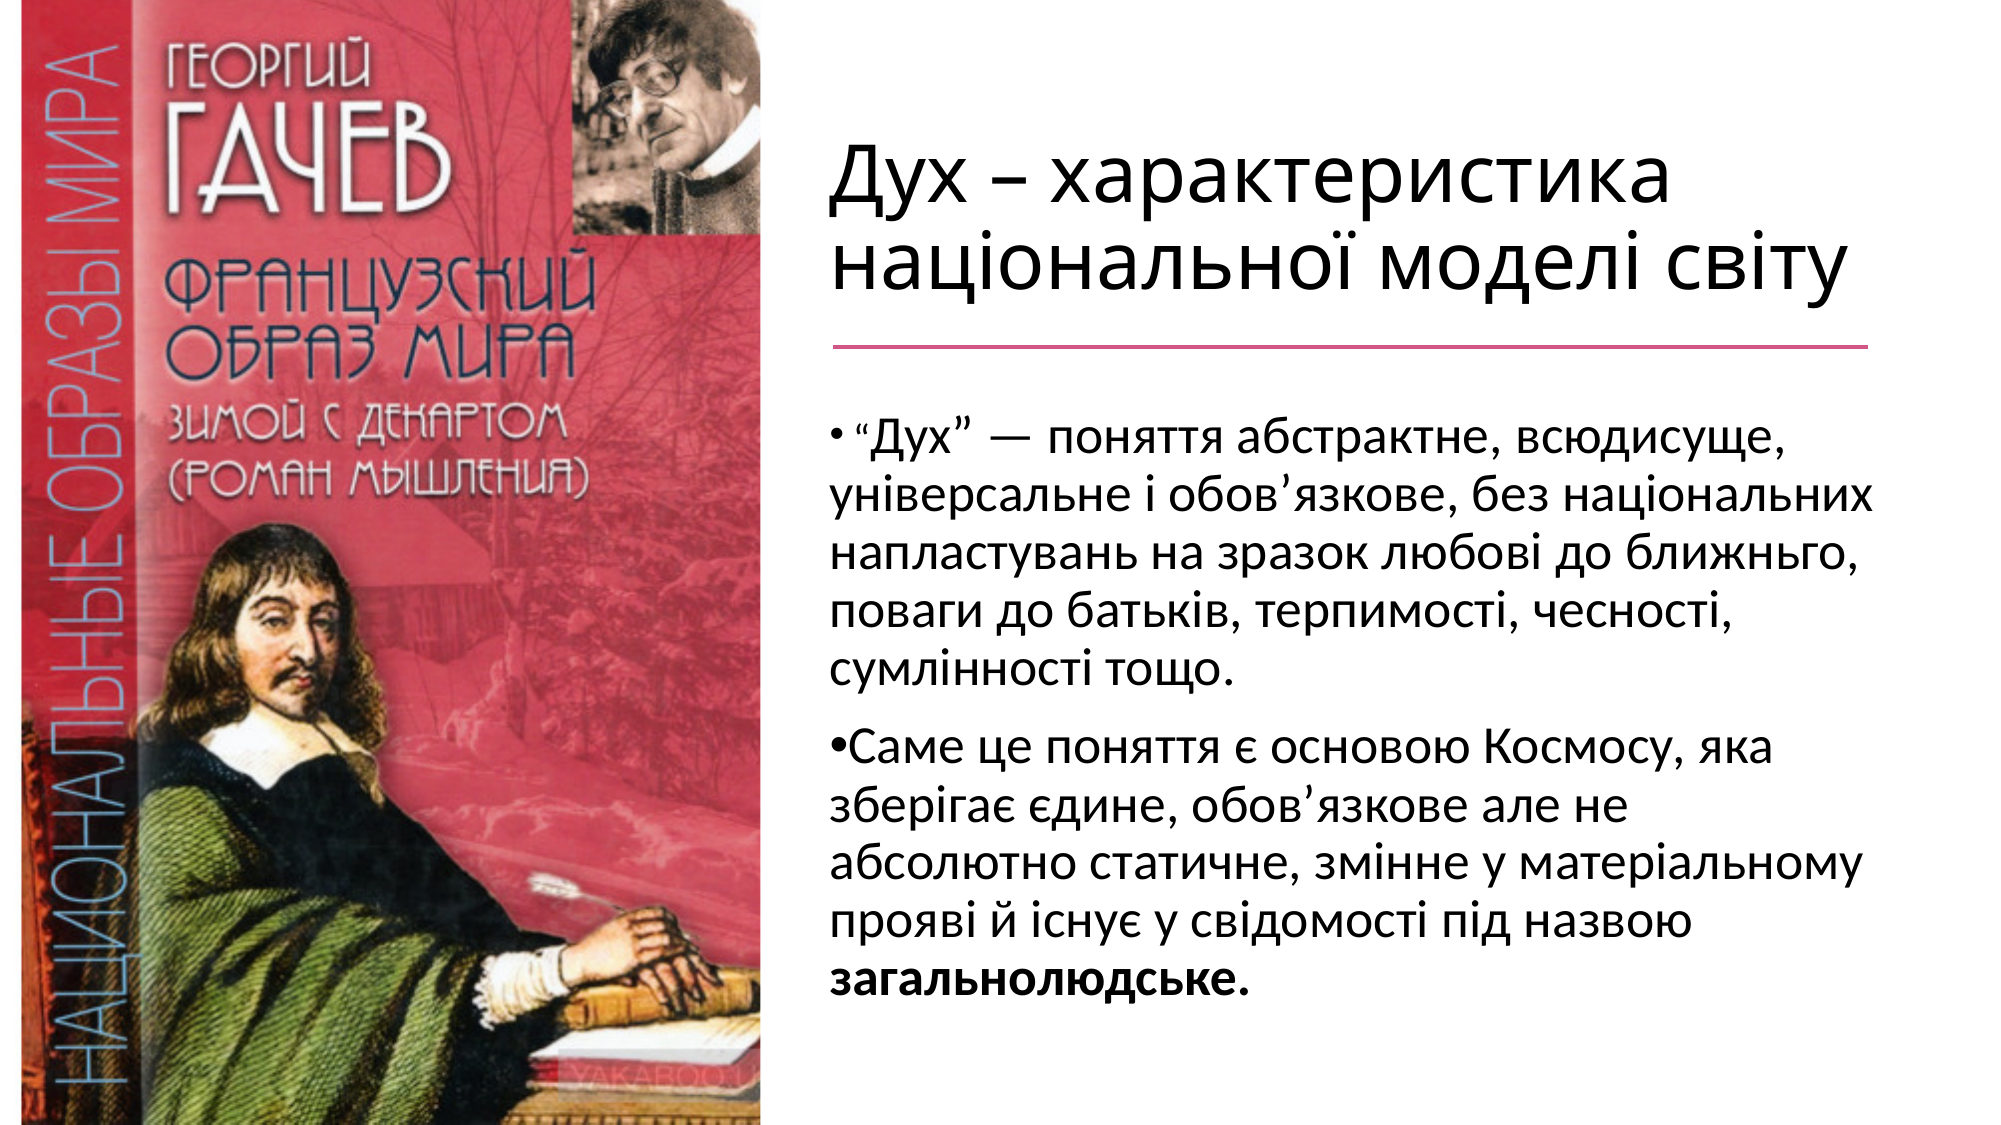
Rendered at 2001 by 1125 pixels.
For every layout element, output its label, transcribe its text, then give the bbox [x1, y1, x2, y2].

title Дух – характеристика національної моделі світу [814, 103, 1895, 315]
list “Дух” — поняття абстрактне, всюдисуще, універсальне і обов’язкове, без національних напластувань на зразок любові до ближньго, поваги до батьків, терпимості, чесності, сумлінності тощо. Саме це поняття є основою Космосу, яка зберігає єдине, обов’язкове але не абсолютно статичне, змінне у матеріальному прояві й існує у свідомості під назвою загальнолюдське. [814, 399, 1895, 1021]
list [0, 0, 761, 1125]
